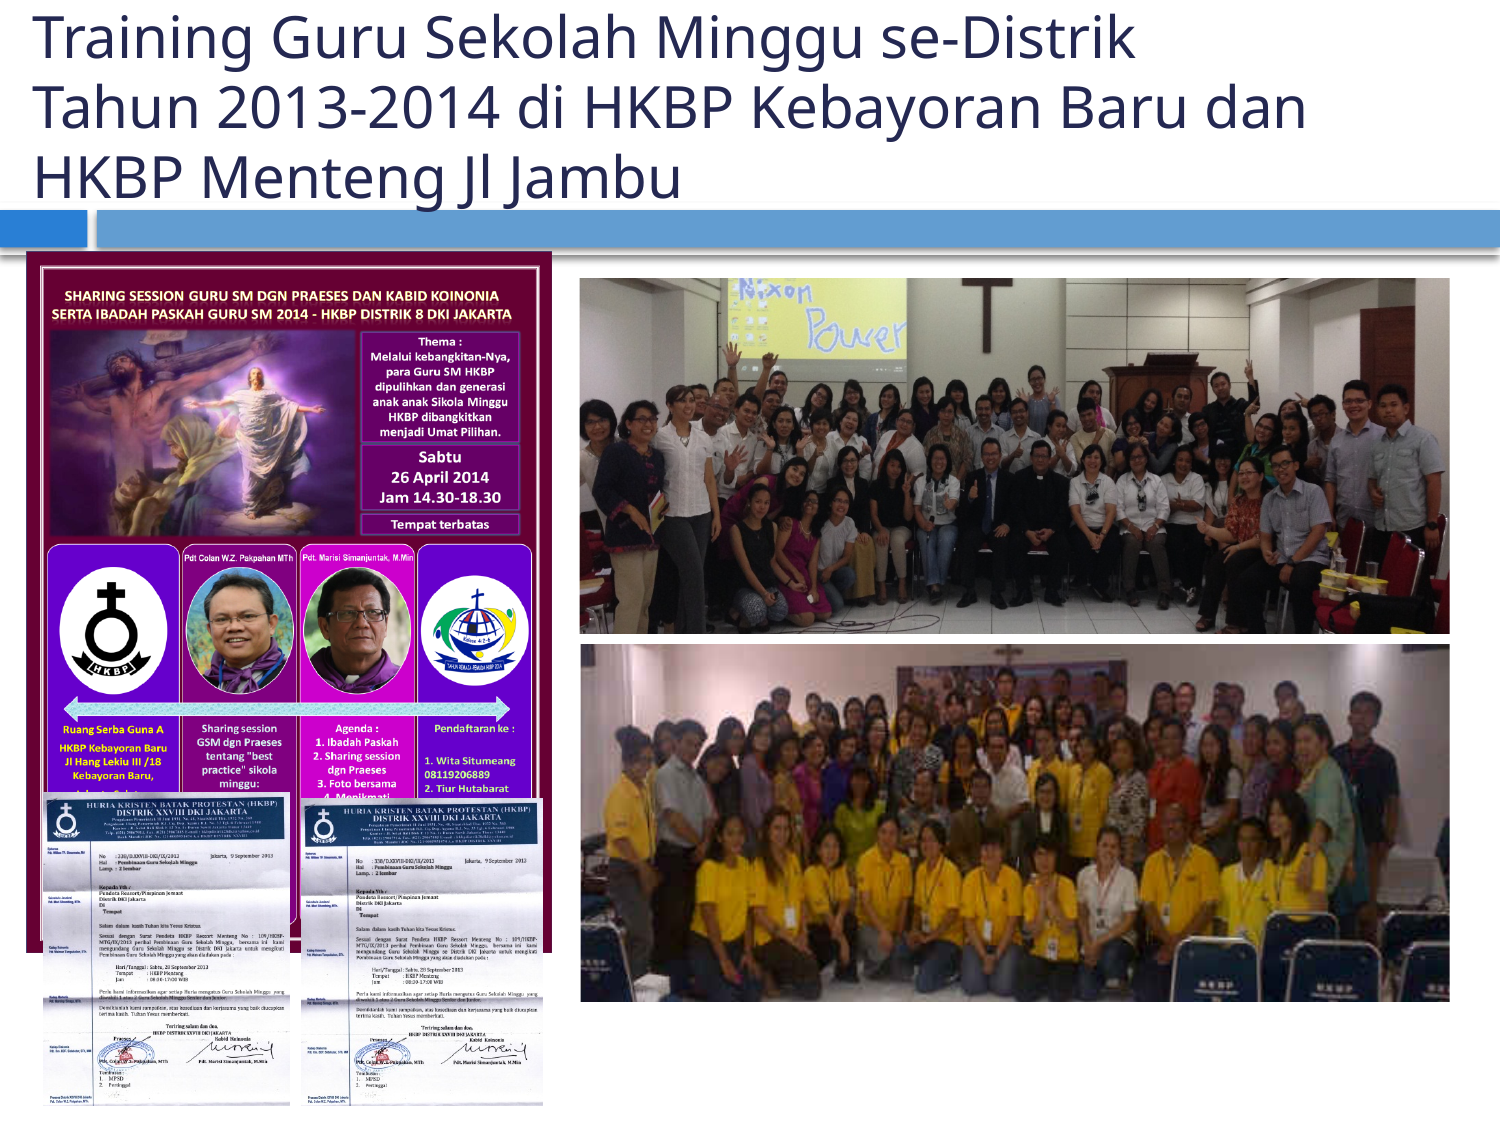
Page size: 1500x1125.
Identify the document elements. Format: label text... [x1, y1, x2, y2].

picture [579, 278, 1450, 634]
picture [580, 644, 1450, 1002]
picture [26, 251, 553, 1107]
title Training Guru Sekolah Minggu se-Distrik Tahun 2013-2014 di HKBP Kebayoran Baru dan HKBP Menteng Jl Jambu [17, 2, 1438, 209]
